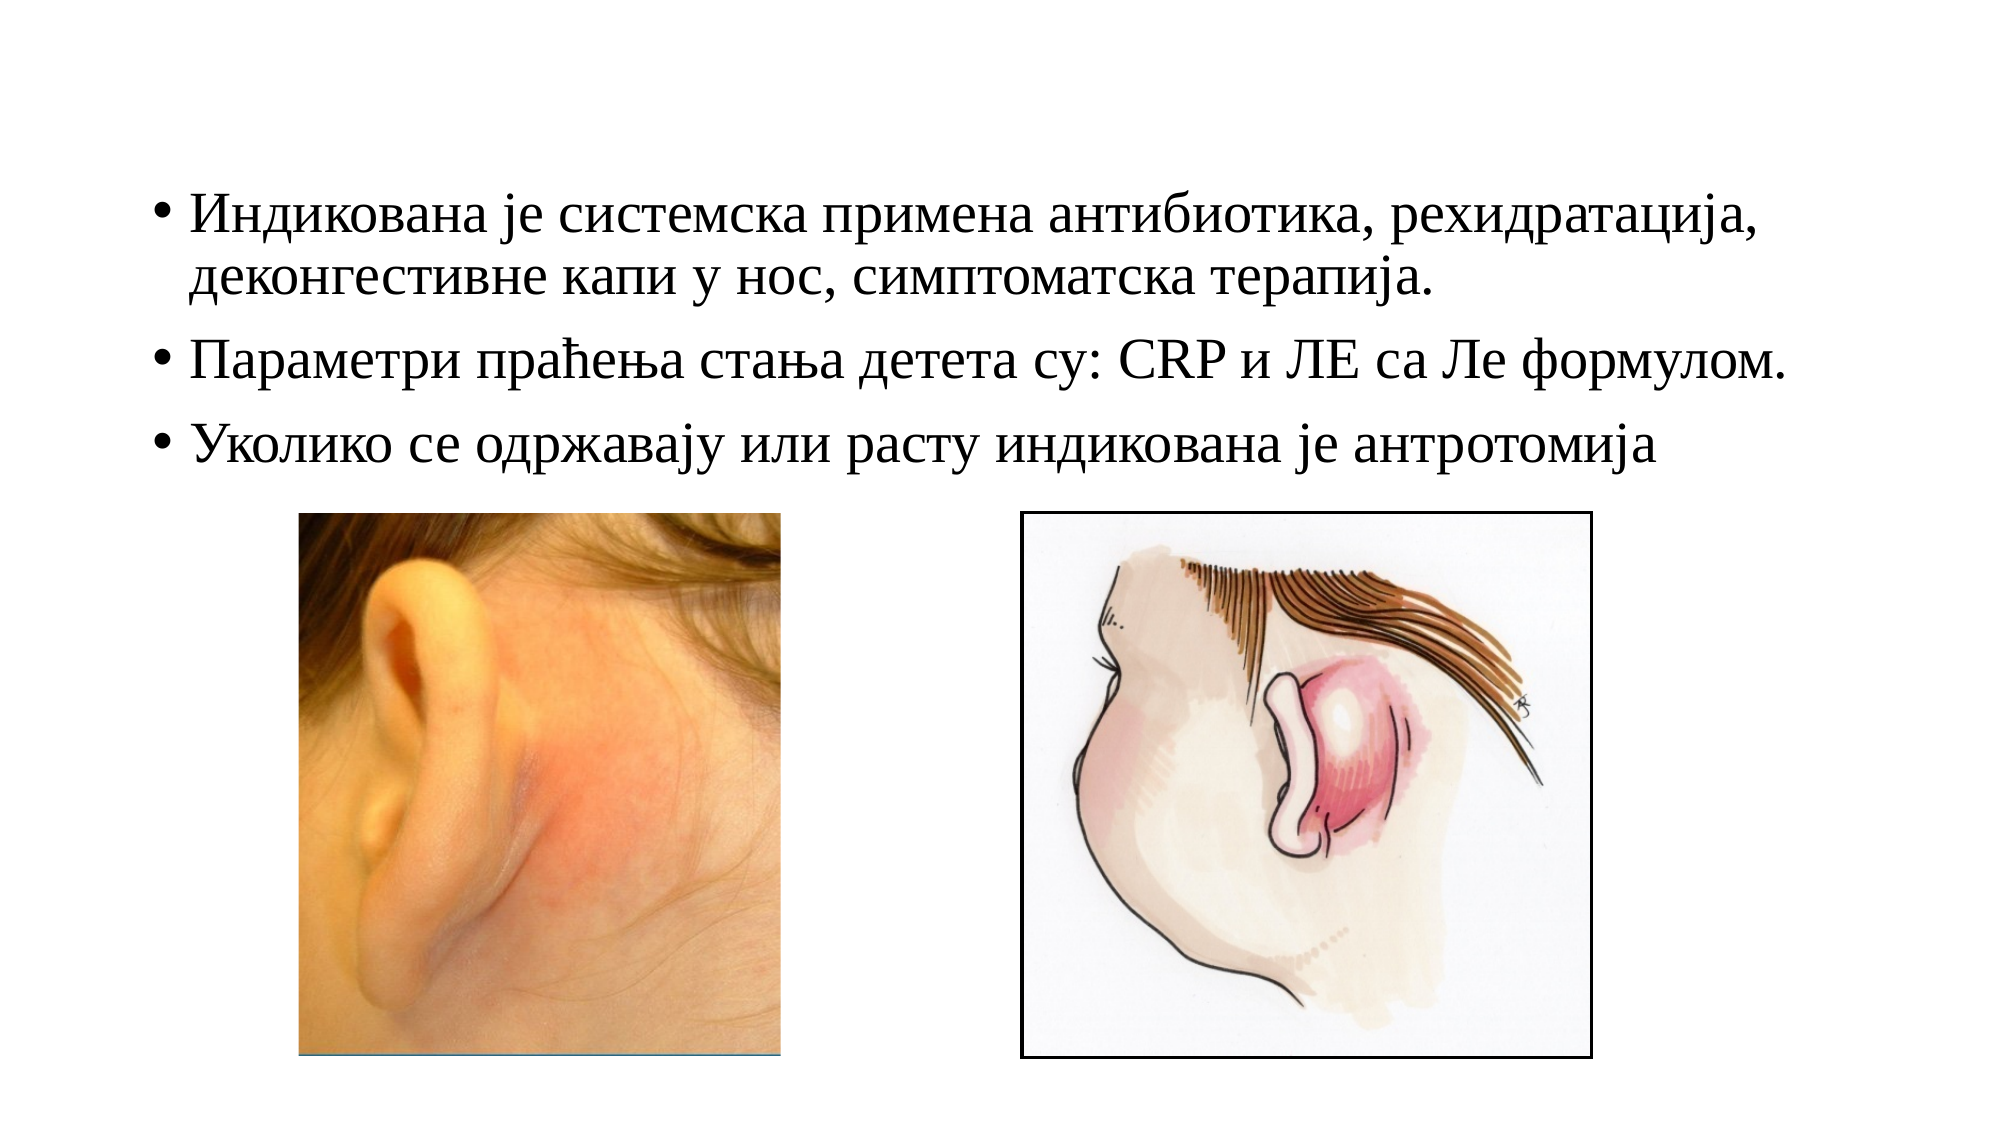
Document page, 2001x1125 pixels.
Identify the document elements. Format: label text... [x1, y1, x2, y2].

list Индикована је системска примена антибиотика, рехидратација, деконгестивнe капи у нос, симптоматска терапија. Параметри праћења стања детета су: CRP и ЛE са Ле формулом. Уколико се одржавају или расту индикована је антротомија [137, 174, 1863, 488]
picture [1023, 513, 1591, 1056]
picture [298, 513, 781, 1056]
